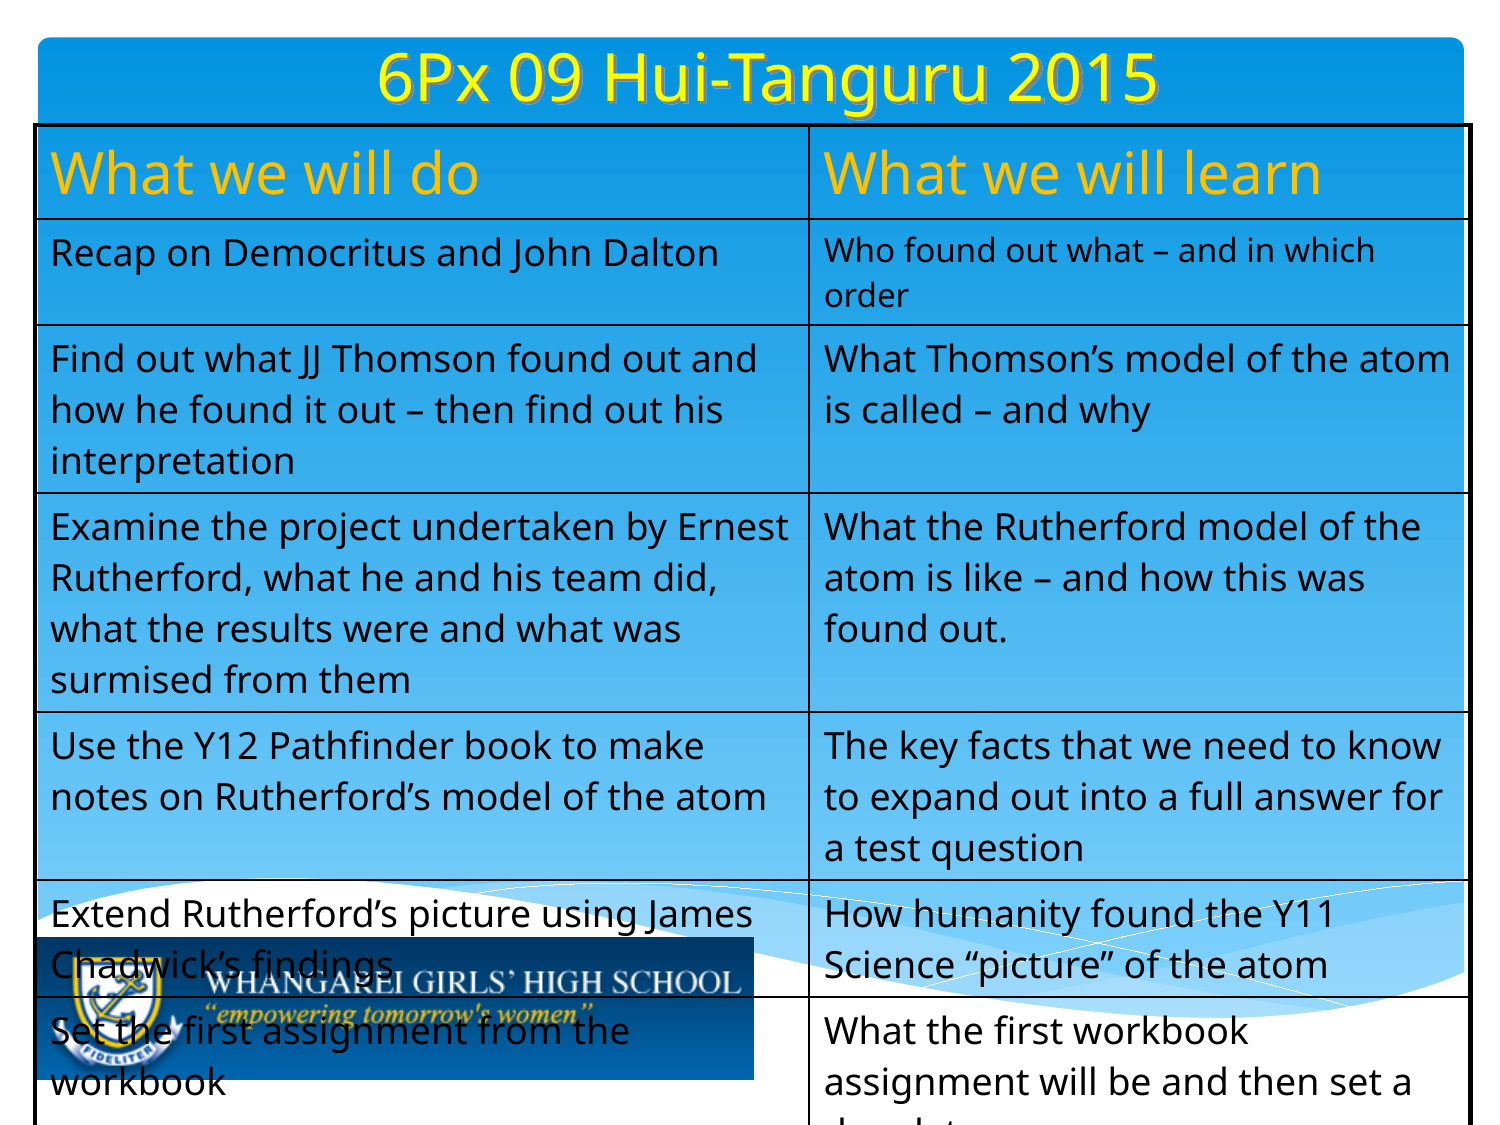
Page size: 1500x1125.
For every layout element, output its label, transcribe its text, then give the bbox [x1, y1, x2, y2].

table_cell Use the Y12 Pathfinder book to make notes on Rutherford’s model of the atom [37, 713, 808, 879]
table_cell How humanity found the Y11 Science “picture” of the atom [810, 881, 1468, 996]
table_header What we will learn [810, 127, 1468, 218]
table_cell Extend Rutherford’s picture using James Chadwick’s findings [37, 881, 808, 996]
table_header What we will do [37, 127, 808, 218]
table_cell What the Rutherford model of the atom is like – and how this was found out. [810, 494, 1468, 711]
table_cell Examine the project undertaken by Ernest Rutherford, what he and his team did, what the results were and what was surmised from them [37, 494, 808, 711]
table_cell What Thomson’s model of the atom is called – and why [810, 326, 1468, 492]
table_cell Who found out what – and in which order [810, 220, 1468, 324]
table_cell The key facts that we need to know to expand out into a full answer for a test question [810, 713, 1468, 879]
table_cell Set the first assignment from the workbook [37, 998, 808, 1125]
table_cell Recap on Democritus and John Dalton [37, 220, 808, 324]
table_cell Find out what JJ Thomson found out and how he found it out – then find out his interpretation [37, 326, 808, 492]
table_cell What the first workbook assignment will be and then set a due date. [810, 998, 1468, 1125]
picture [37, 937, 754, 1080]
text_box 6Px 09 Hui-Tanguru 2015 [162, 24, 1375, 123]
